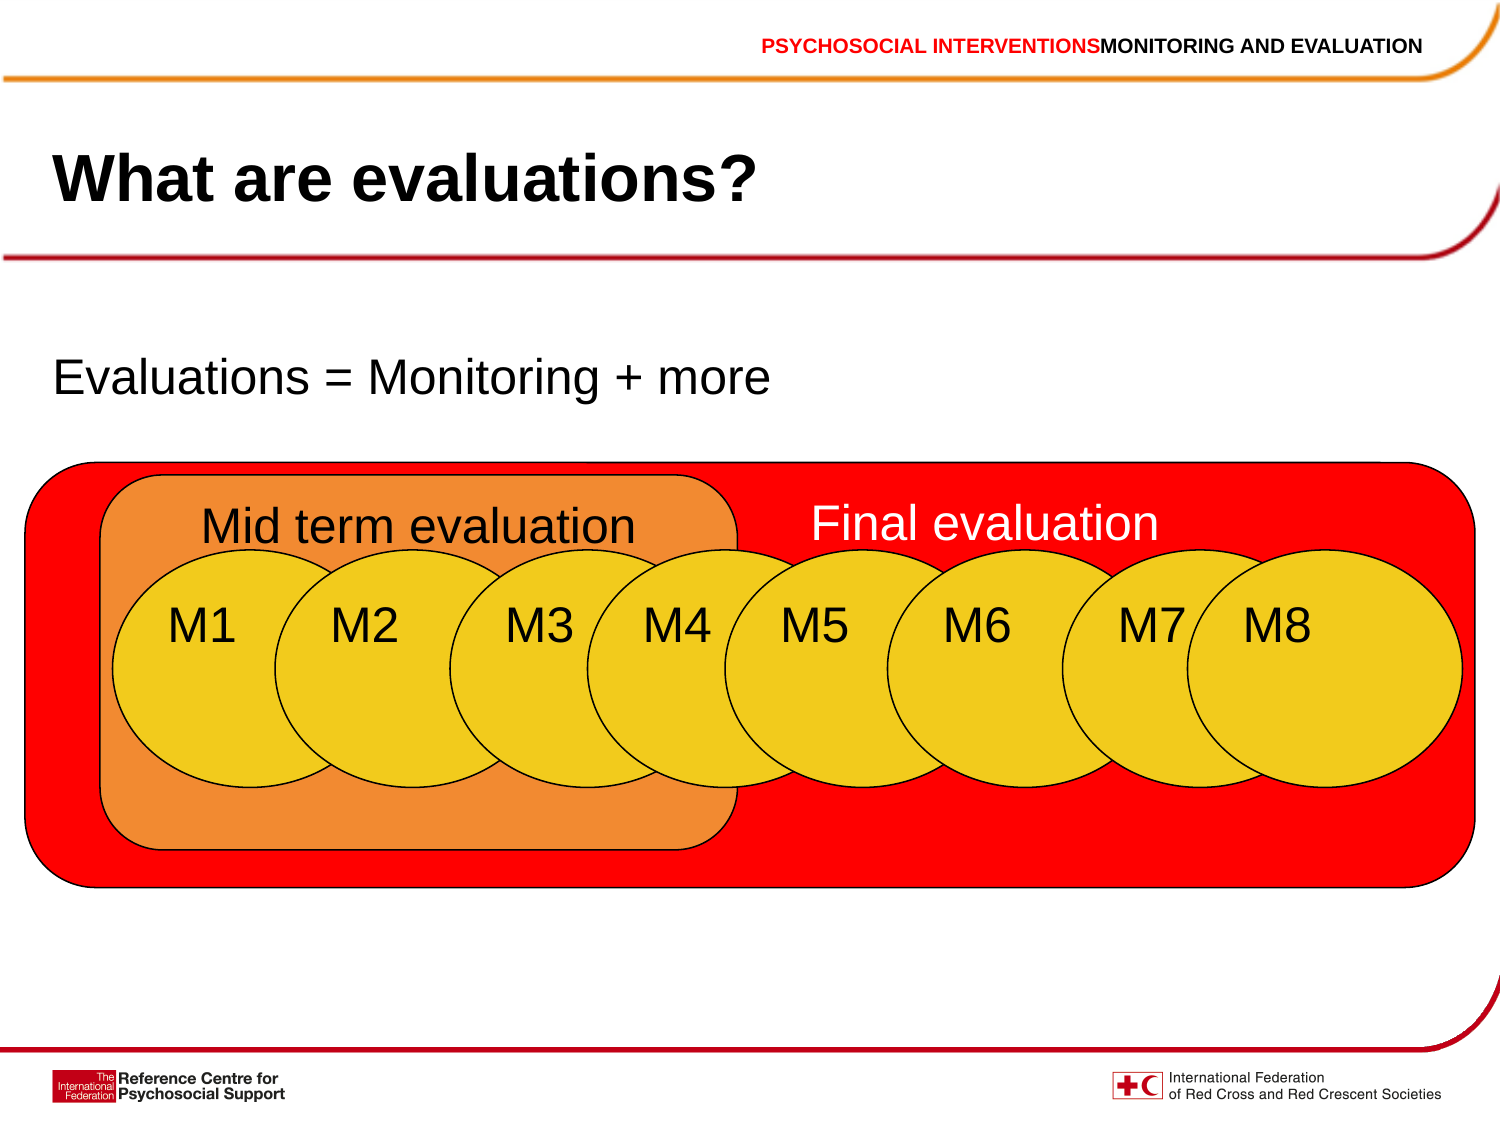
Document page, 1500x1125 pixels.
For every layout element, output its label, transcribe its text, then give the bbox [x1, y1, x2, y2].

picture [0, 0, 1500, 265]
picture [0, 974, 1500, 1125]
text_box Evaluations = Monitoring + more [37, 337, 888, 413]
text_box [24, 462, 1476, 888]
